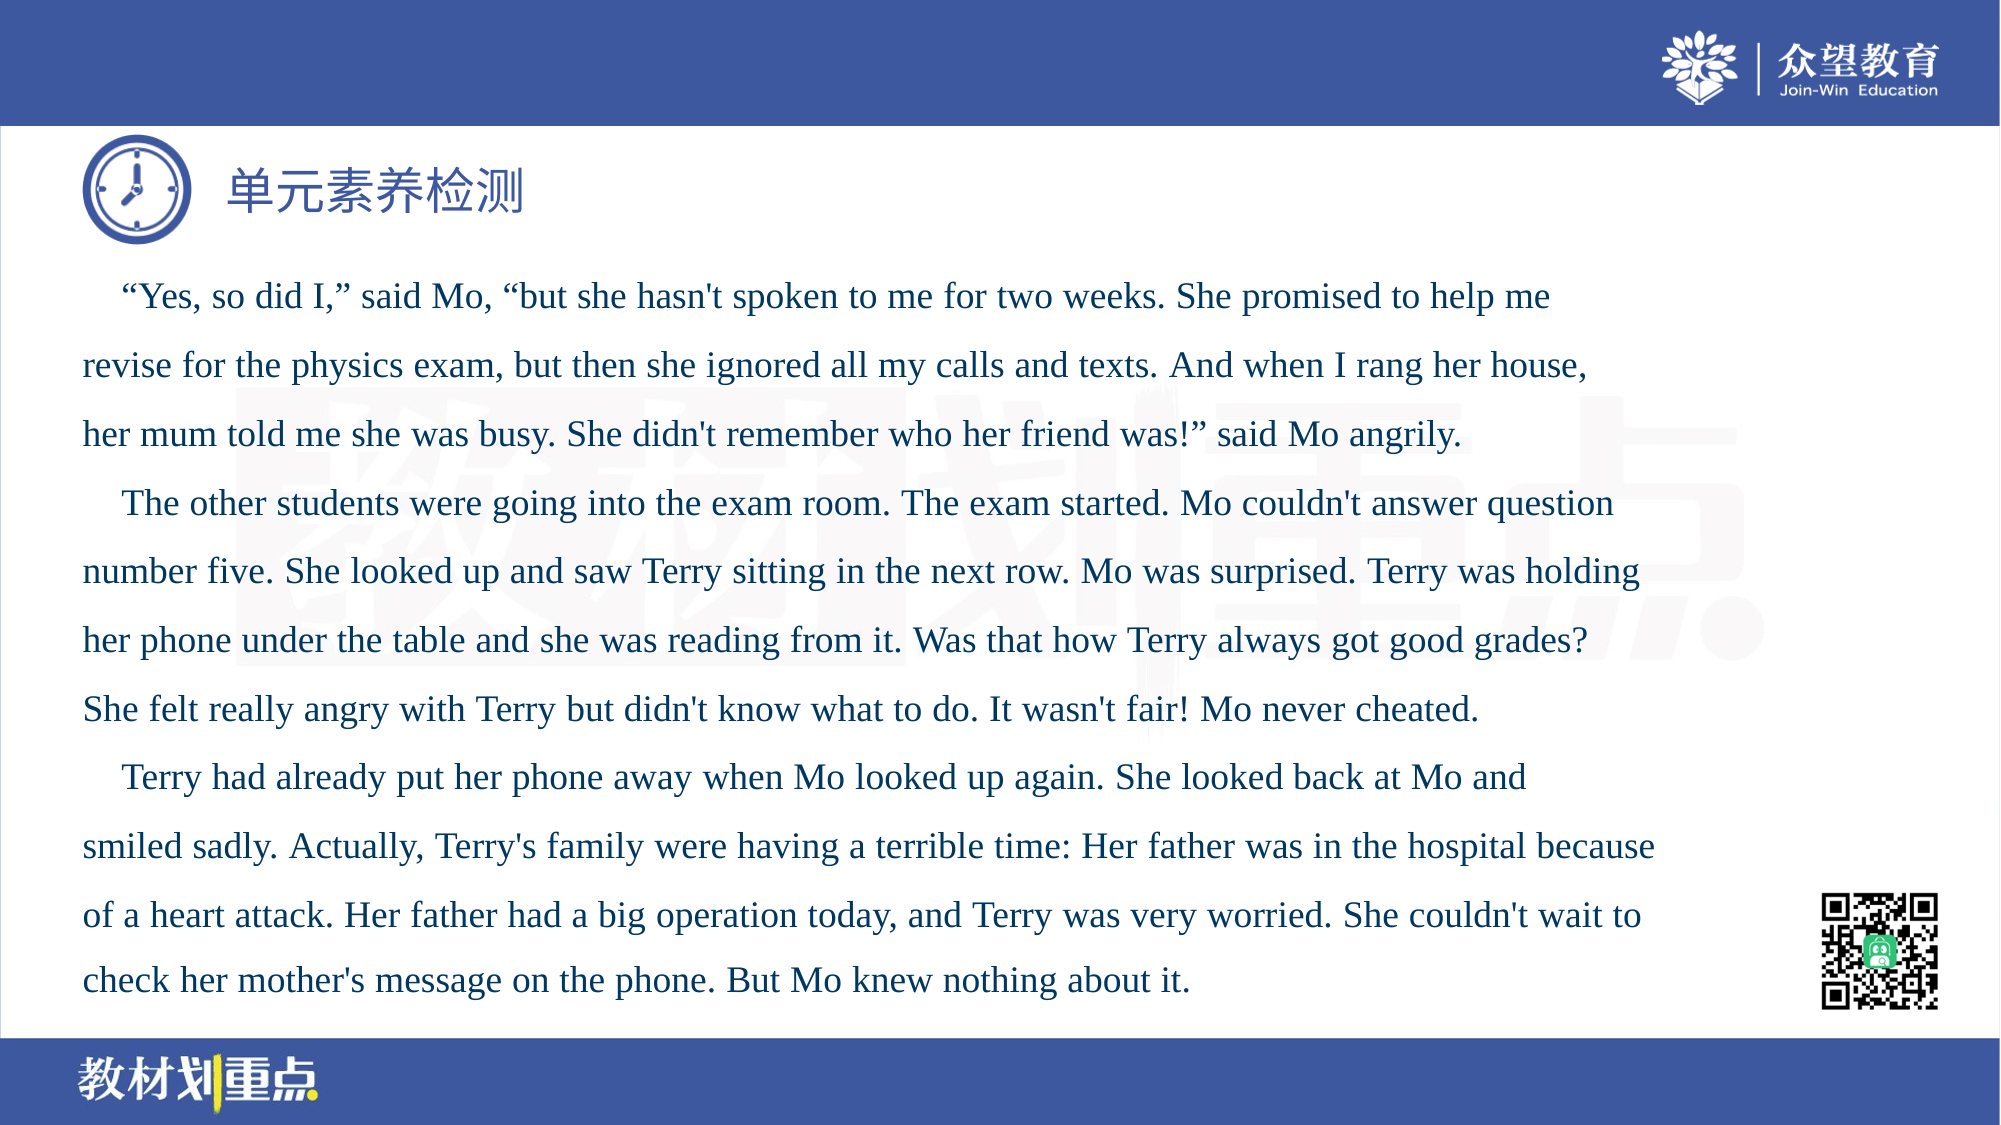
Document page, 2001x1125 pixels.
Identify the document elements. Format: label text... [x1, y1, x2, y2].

picture [0, 0, 2000, 1125]
text_box “Yes, so did I,” said Mo, “but she hasn't spoken to me for two weeks. She promised to help me revise for the physics exam, but then she ignored all my calls and texts. And when I rang her house, her mum told me she was busy. She didn't remember who her friend was!” said Mo angrily. The other students were going into the exam room. The exam started. Mo couldn't answer question number five. She looked up and saw Terry sitting in the next row. Mo was surprised. Terry was holding her phone under the table and she was reading from it. Was that how Terry always got good grades? She felt really angry with Terry but didn't know what to do. It wasn't fair! Mo never cheated. Terry had already put her phone away when Mo looked up again. She looked back at Mo and smiled sadly. Actually, Terry's family were having a terrible time: Her father was in the hospital because of a heart attack. Her father had a big operation today, and Terry was very worried. She couldn't wait to check her mother's message on the phone. But Mo knew nothing about it. [82, 247, 1817, 993]
